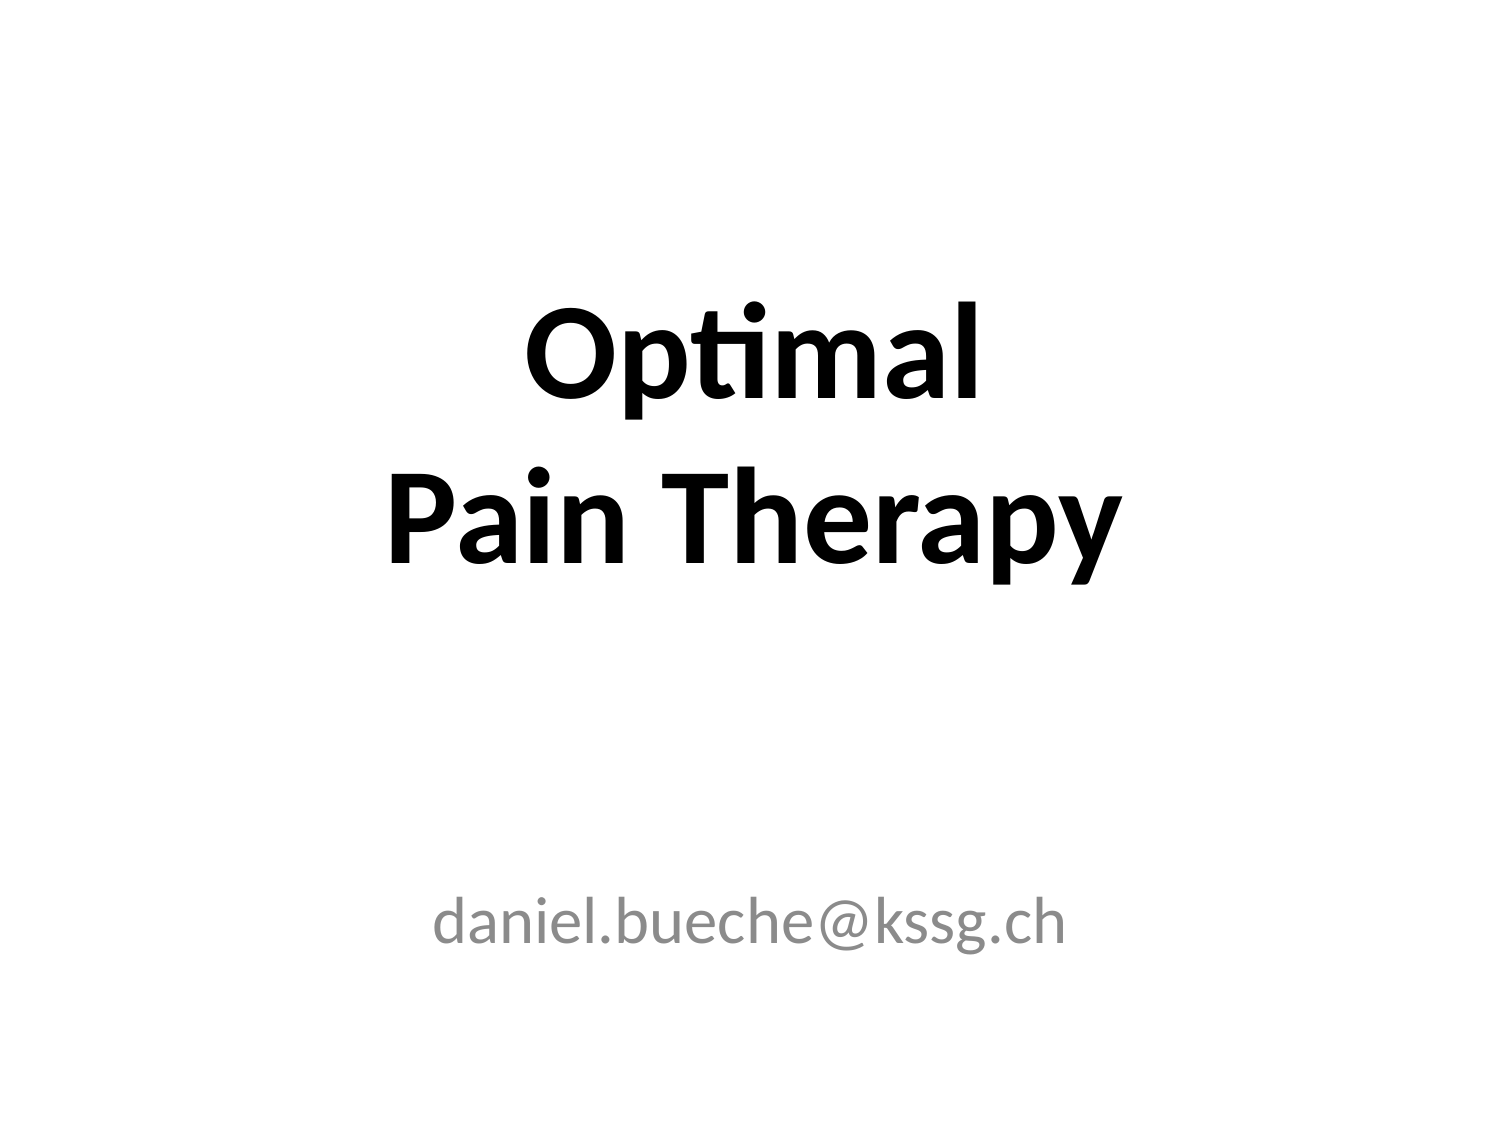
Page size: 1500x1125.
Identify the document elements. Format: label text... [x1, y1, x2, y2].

title Optimal Pain Therapy [117, 345, 1393, 587]
subtitle daniel.bueche@kssg.ch [225, 869, 1275, 976]
